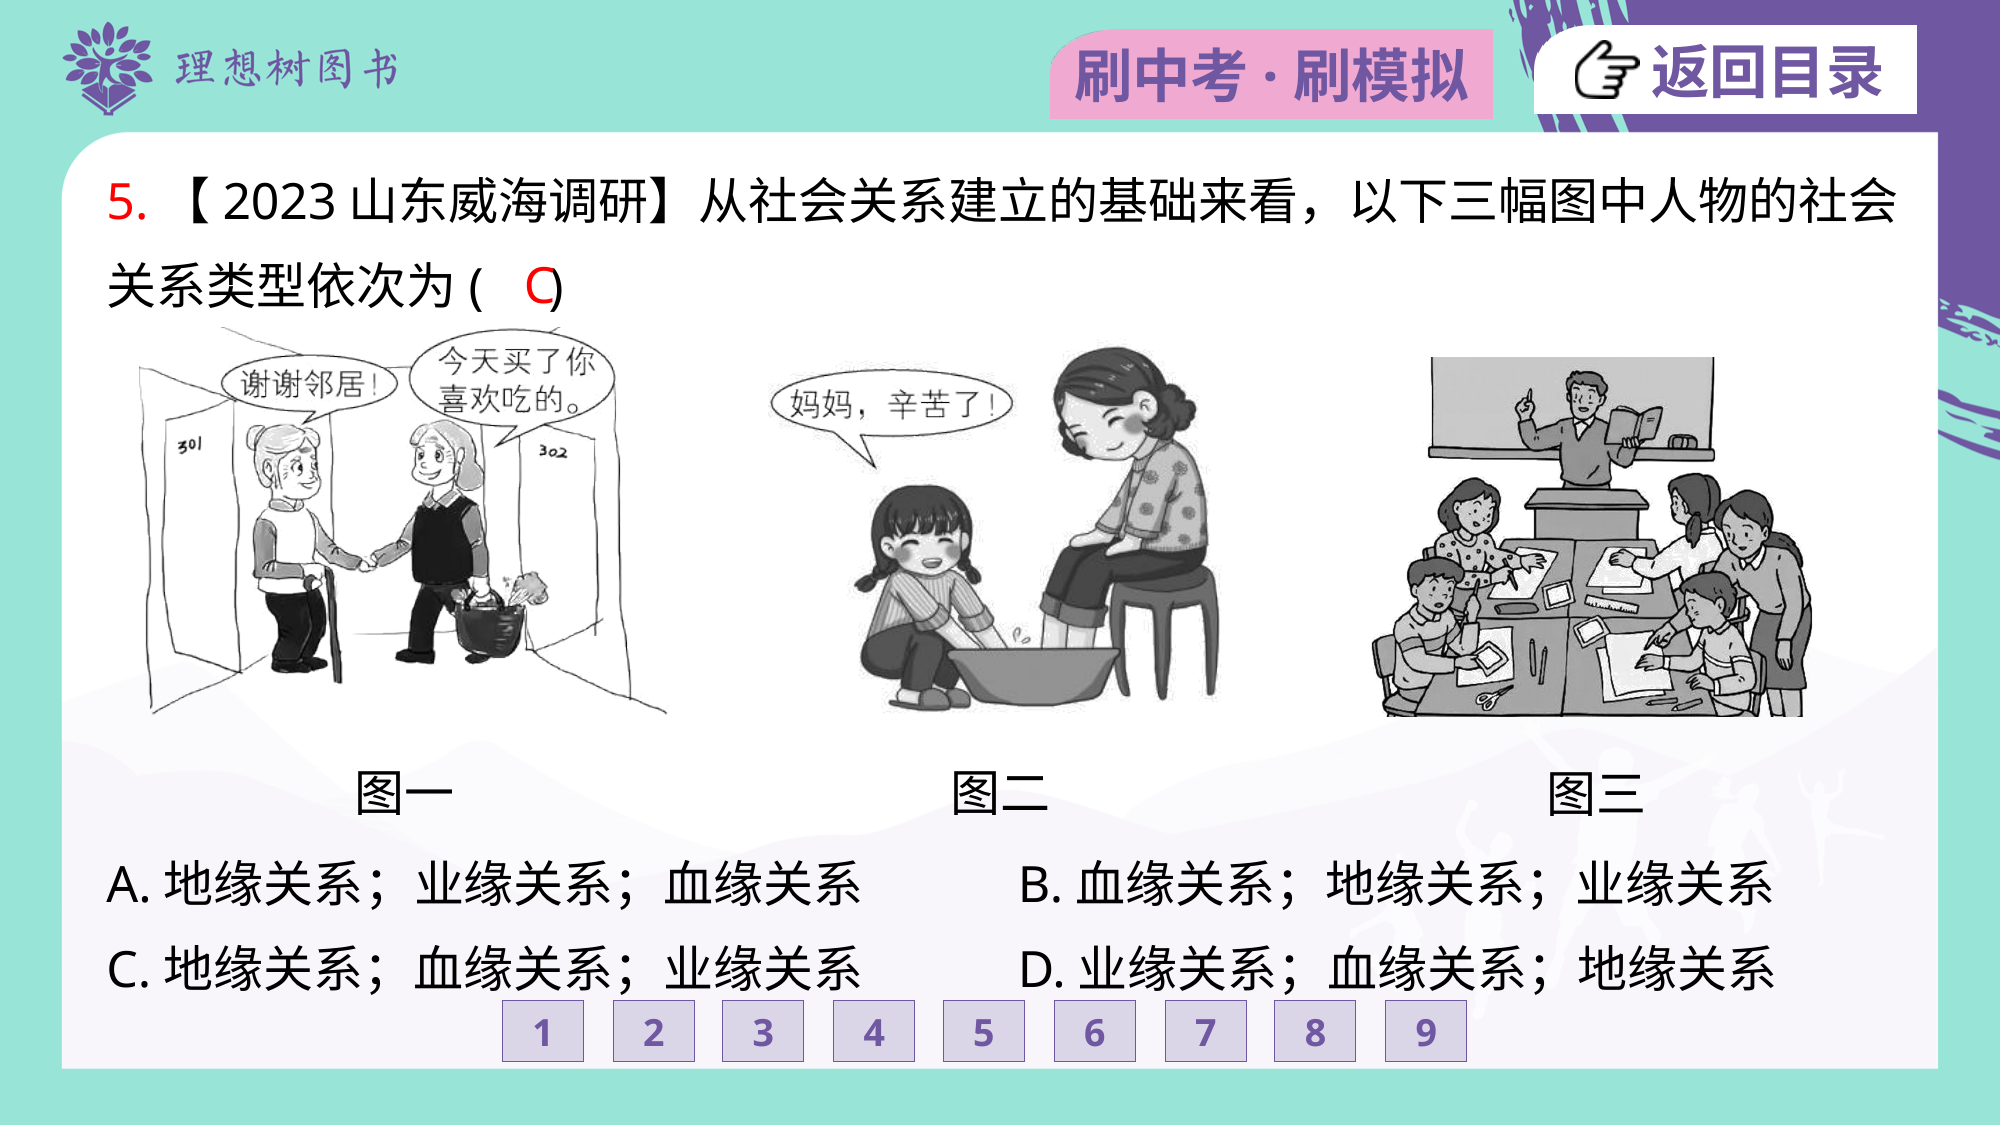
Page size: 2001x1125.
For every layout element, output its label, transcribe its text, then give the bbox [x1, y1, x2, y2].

text_box 图二 [944, 735, 1057, 814]
text_box 5.【2023山东威海调研】从社会关系建立的基础来看，以下三幅图中人物的社会 关系类型依次为( ) [106, 141, 1895, 306]
text_box A.地缘关系；业缘关系；血缘关系 B.血缘关系；地缘关系；业缘关系 C.地缘关系；血缘关系；业缘关系 D.业缘关系；血缘关系；地缘关系 [106, 824, 1895, 989]
text_box 图一 [348, 735, 460, 814]
text_box 图三 [1540, 737, 1652, 815]
text_box C [509, 228, 571, 305]
picture [0, 0, 2000, 1125]
